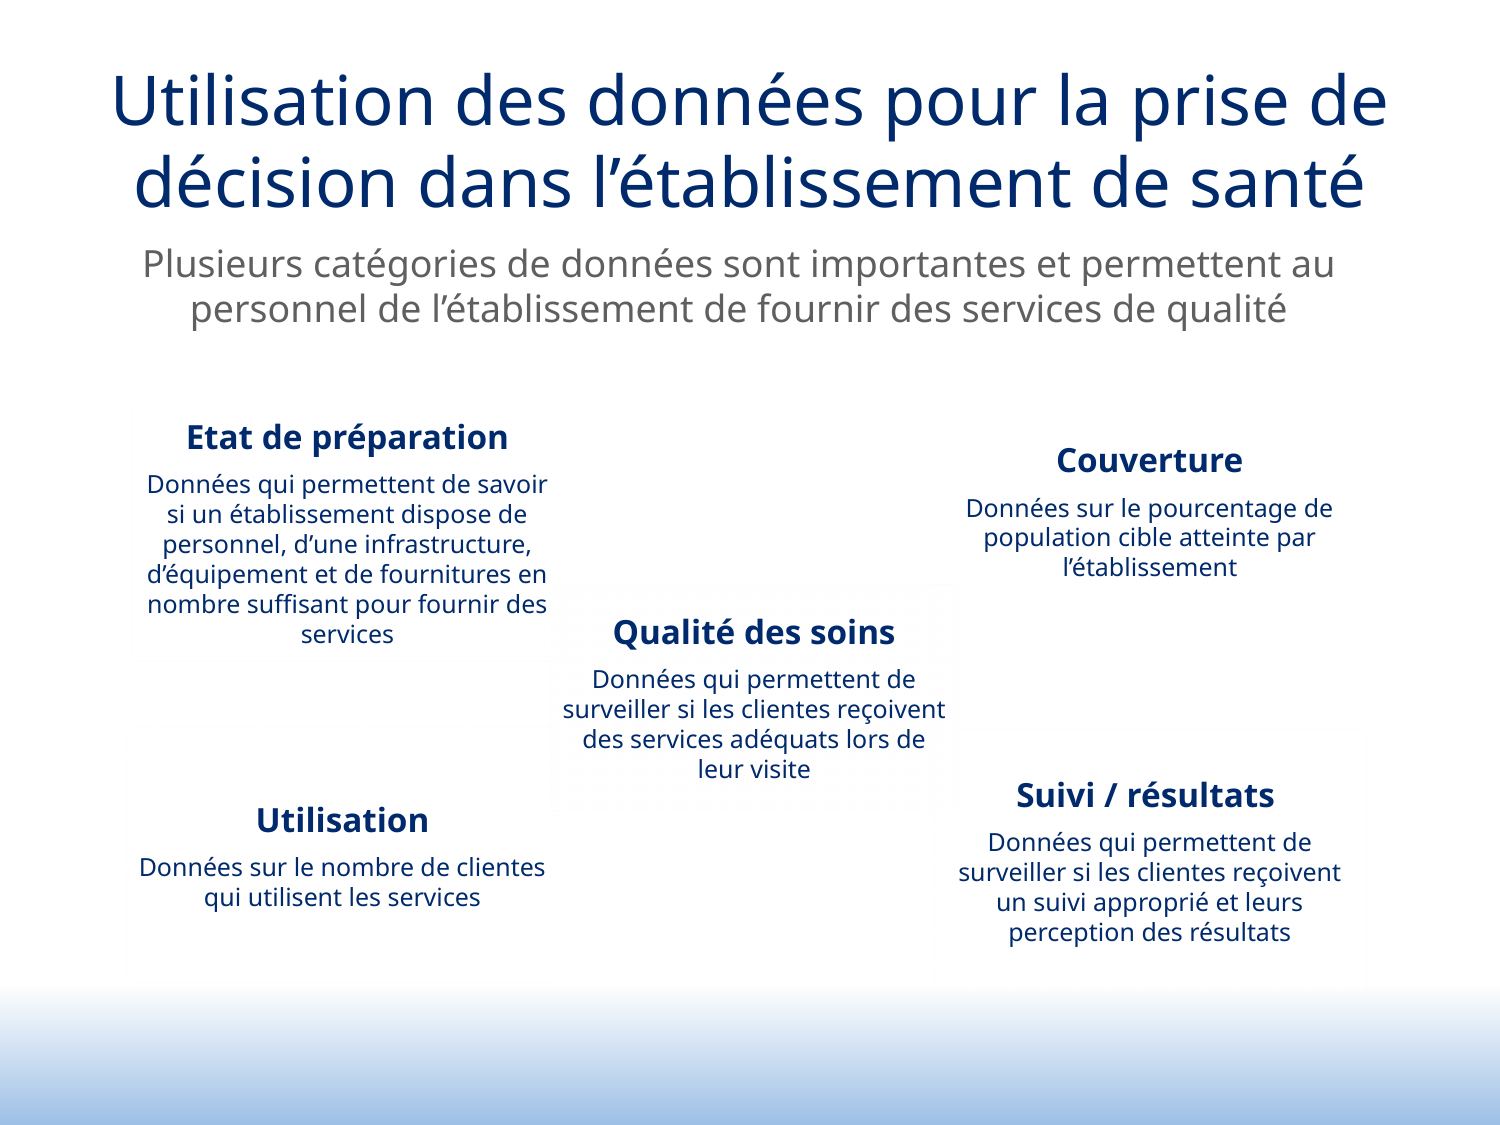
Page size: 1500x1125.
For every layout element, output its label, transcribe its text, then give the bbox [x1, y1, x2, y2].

text_box Utilisation Données sur le nombre de clientes qui utilisent les services [130, 730, 556, 981]
text_box Suivi / résultats Données qui permettent de surveiller si les clientes reçoivent un suivi approprié et leurs perception des résultats [938, 732, 1363, 988]
title Utilisation des données pour la prise de décision dans l’établissement de santé [75, 45, 1425, 233]
text_box Couverture Données sur le pourcentage de population cible atteinte par l’établissement [938, 406, 1363, 659]
text_box Qualité des soins Données qui permettent de surveiller si les clientes reçoivent des services adéquats lors de leur visite [553, 587, 958, 809]
text_box Plusieurs catégories de données sont importantes et permettent au personnel de l’établissement de fournir des services de qualité [54, 232, 1424, 338]
text_box Etat de préparation Données qui permettent de savoir si un établissement dispose de personnel, d’une infrastructure, d’équipement et de fournitures en nombre suffisant pour fournir des services [136, 406, 560, 659]
